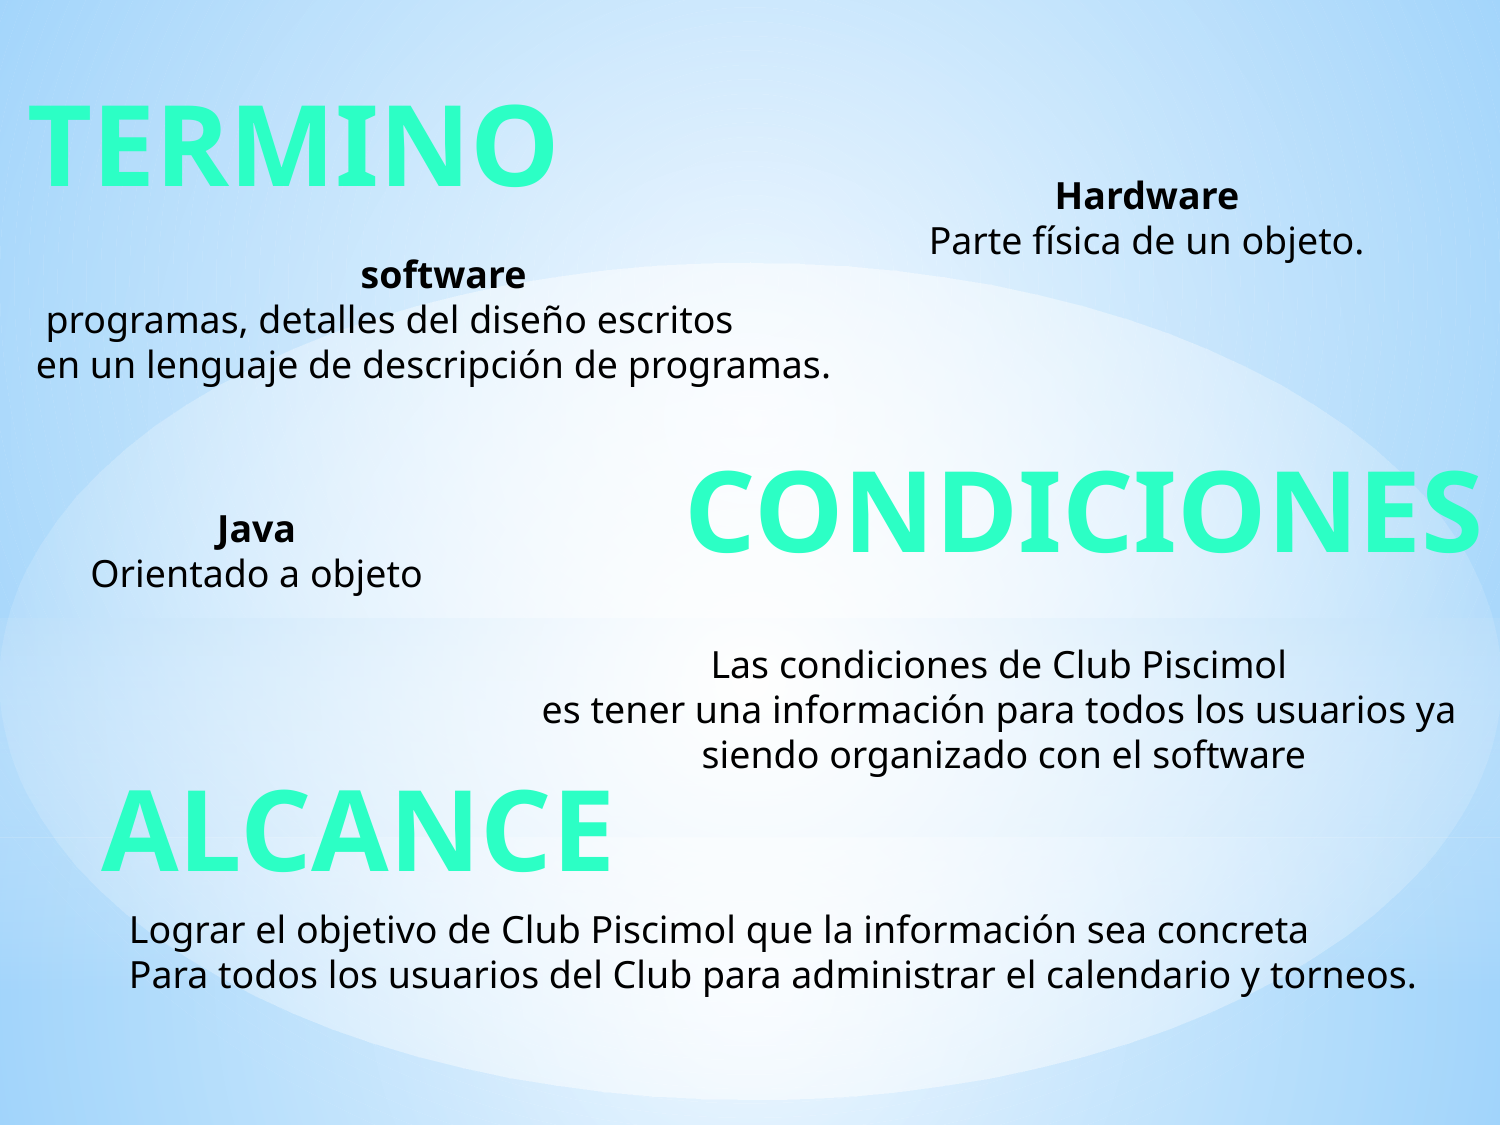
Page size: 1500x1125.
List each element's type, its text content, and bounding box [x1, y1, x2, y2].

text_box Las condiciones de Club Piscimol es tener una información para todos los usuarios ya siendo organizado con el software [526, 633, 1482, 784]
text_box Lograr el objetivo de Club Piscimol que la información sea concreta Para todos los usuarios del Club para administrar el calendario y torneos. [114, 898, 1443, 1004]
text_box Hardware Parte física de un objeto. [914, 164, 1380, 270]
text_box software programas, detalles del diseño escritos en un lenguaje de descripción de programas. [21, 243, 857, 394]
text_box alcance [86, 751, 631, 902]
text_box termino [12, 66, 576, 217]
text_box condiciones [669, 432, 1499, 583]
text_box Java Orientado a objeto [75, 497, 438, 603]
